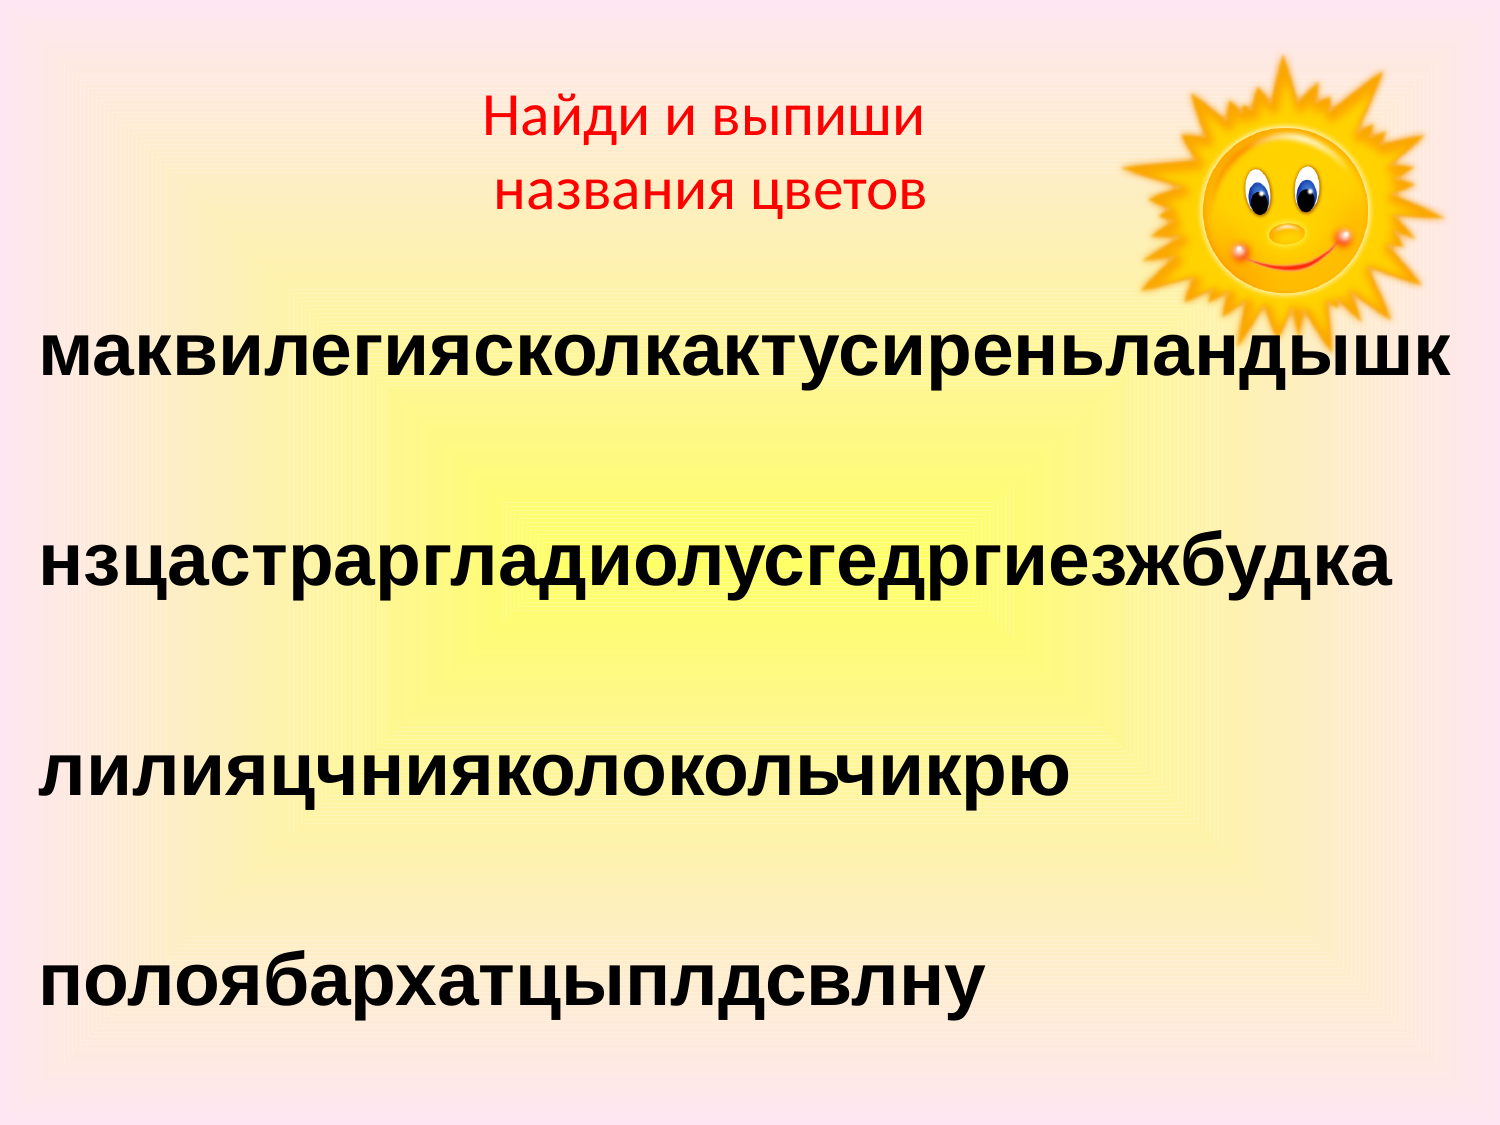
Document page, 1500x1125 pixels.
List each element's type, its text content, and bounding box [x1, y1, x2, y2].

picture [1113, 46, 1454, 292]
list маквилегиясколкактусиреньландышк нзцастраргладиолусгедргиезжбудка лилияцчнияколокольчикрю полоябархатцыплдсвлну [23, 292, 1477, 1036]
title Найди и выпиши названия цветов [35, 66, 1388, 230]
